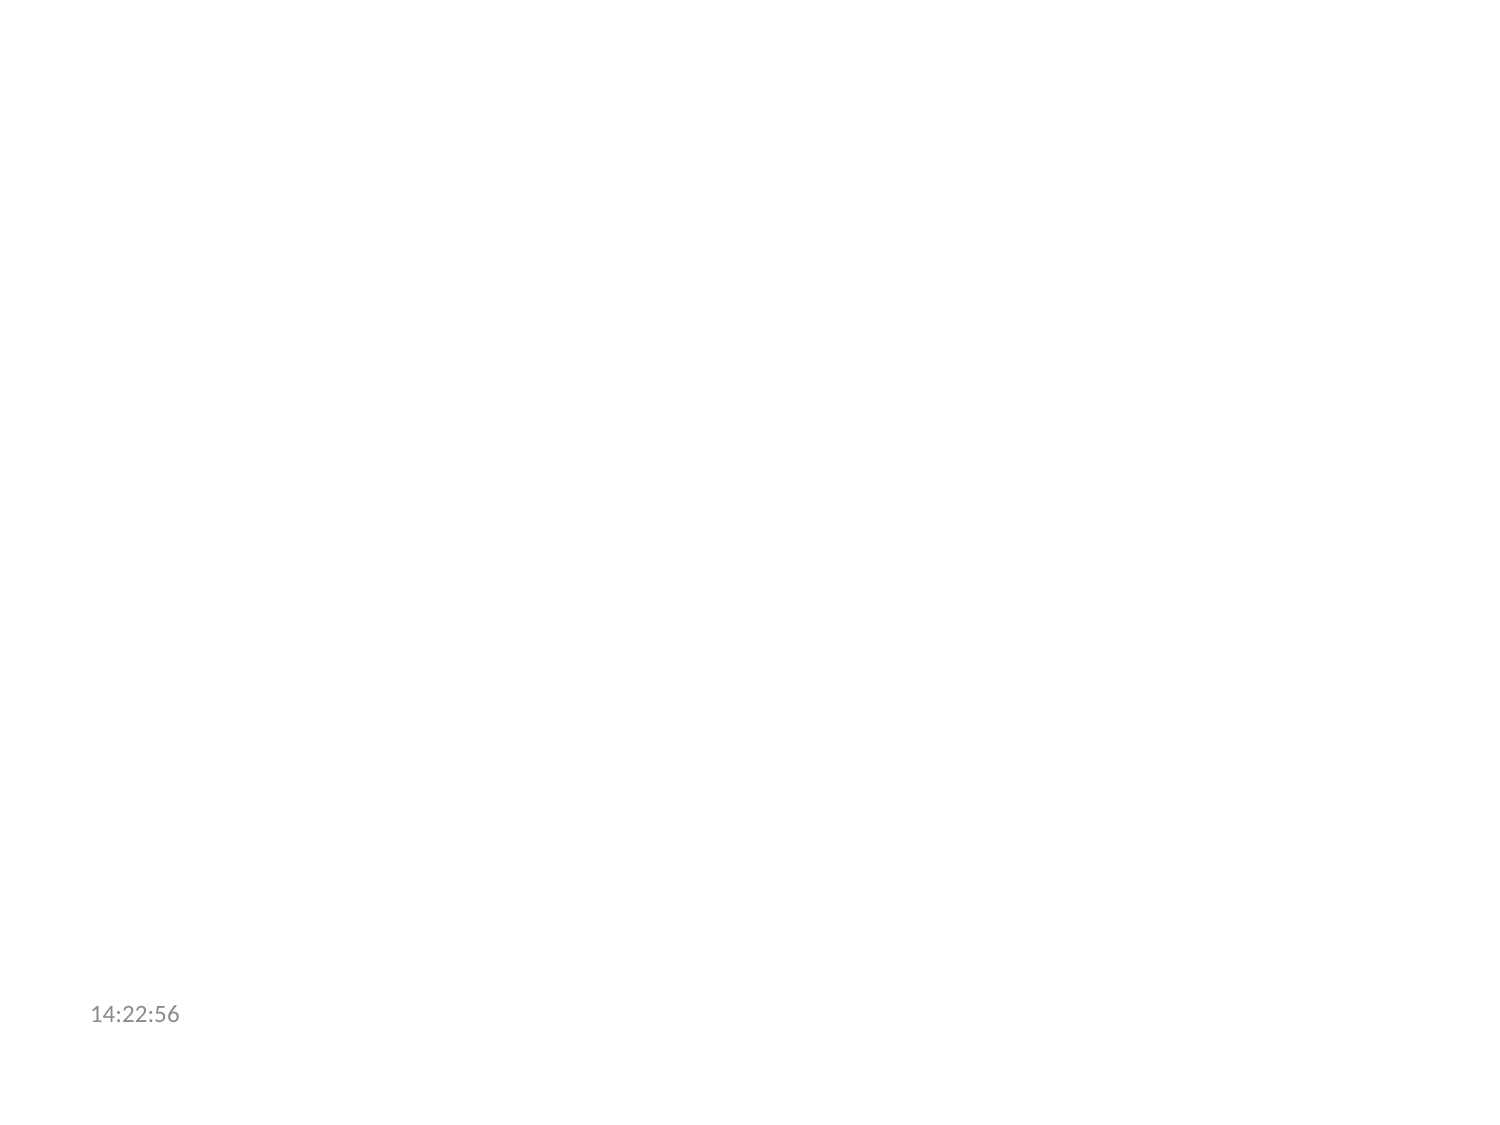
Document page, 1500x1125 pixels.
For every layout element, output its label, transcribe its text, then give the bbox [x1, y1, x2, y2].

text_box 15:35:09 [75, 982, 425, 1043]
